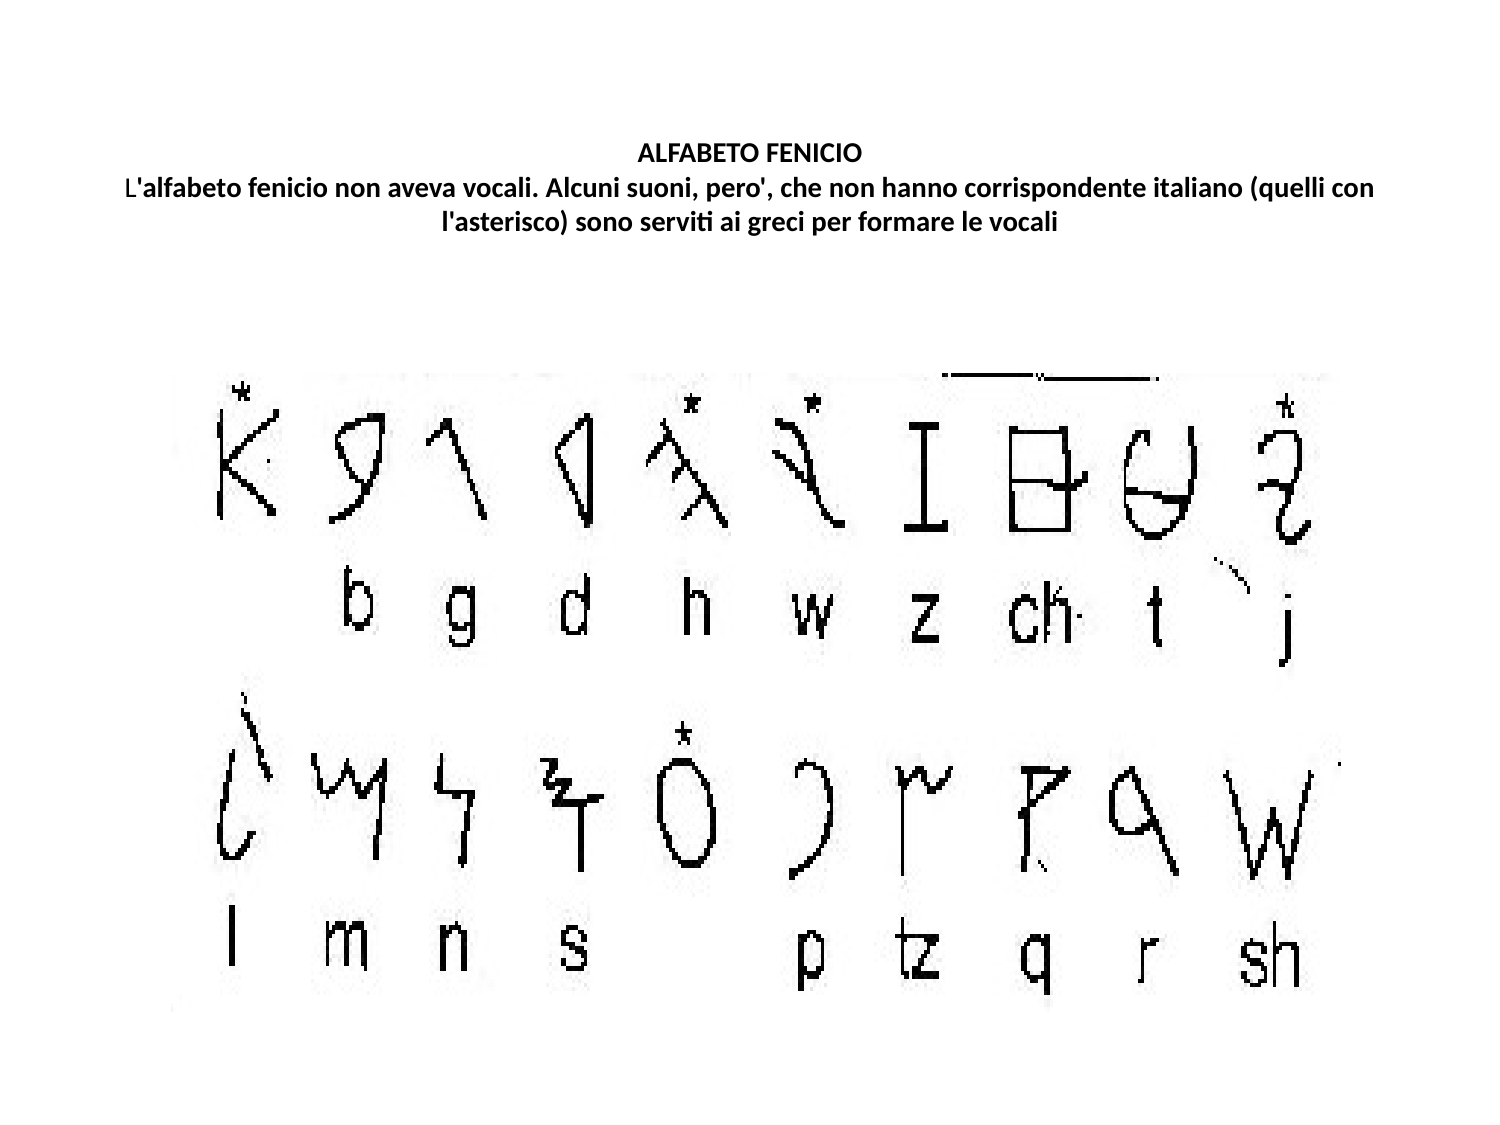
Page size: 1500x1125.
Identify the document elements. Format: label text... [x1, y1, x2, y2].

title ALFABETO FENICIO L'alfabeto fenicio non aveva vocali. Alcuni suoni, pero', che non hanno corrispondente italiano (quelli con l'asterisco) sono serviti ai greci per formare le vocali [75, 125, 1425, 303]
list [170, 373, 1341, 1012]
